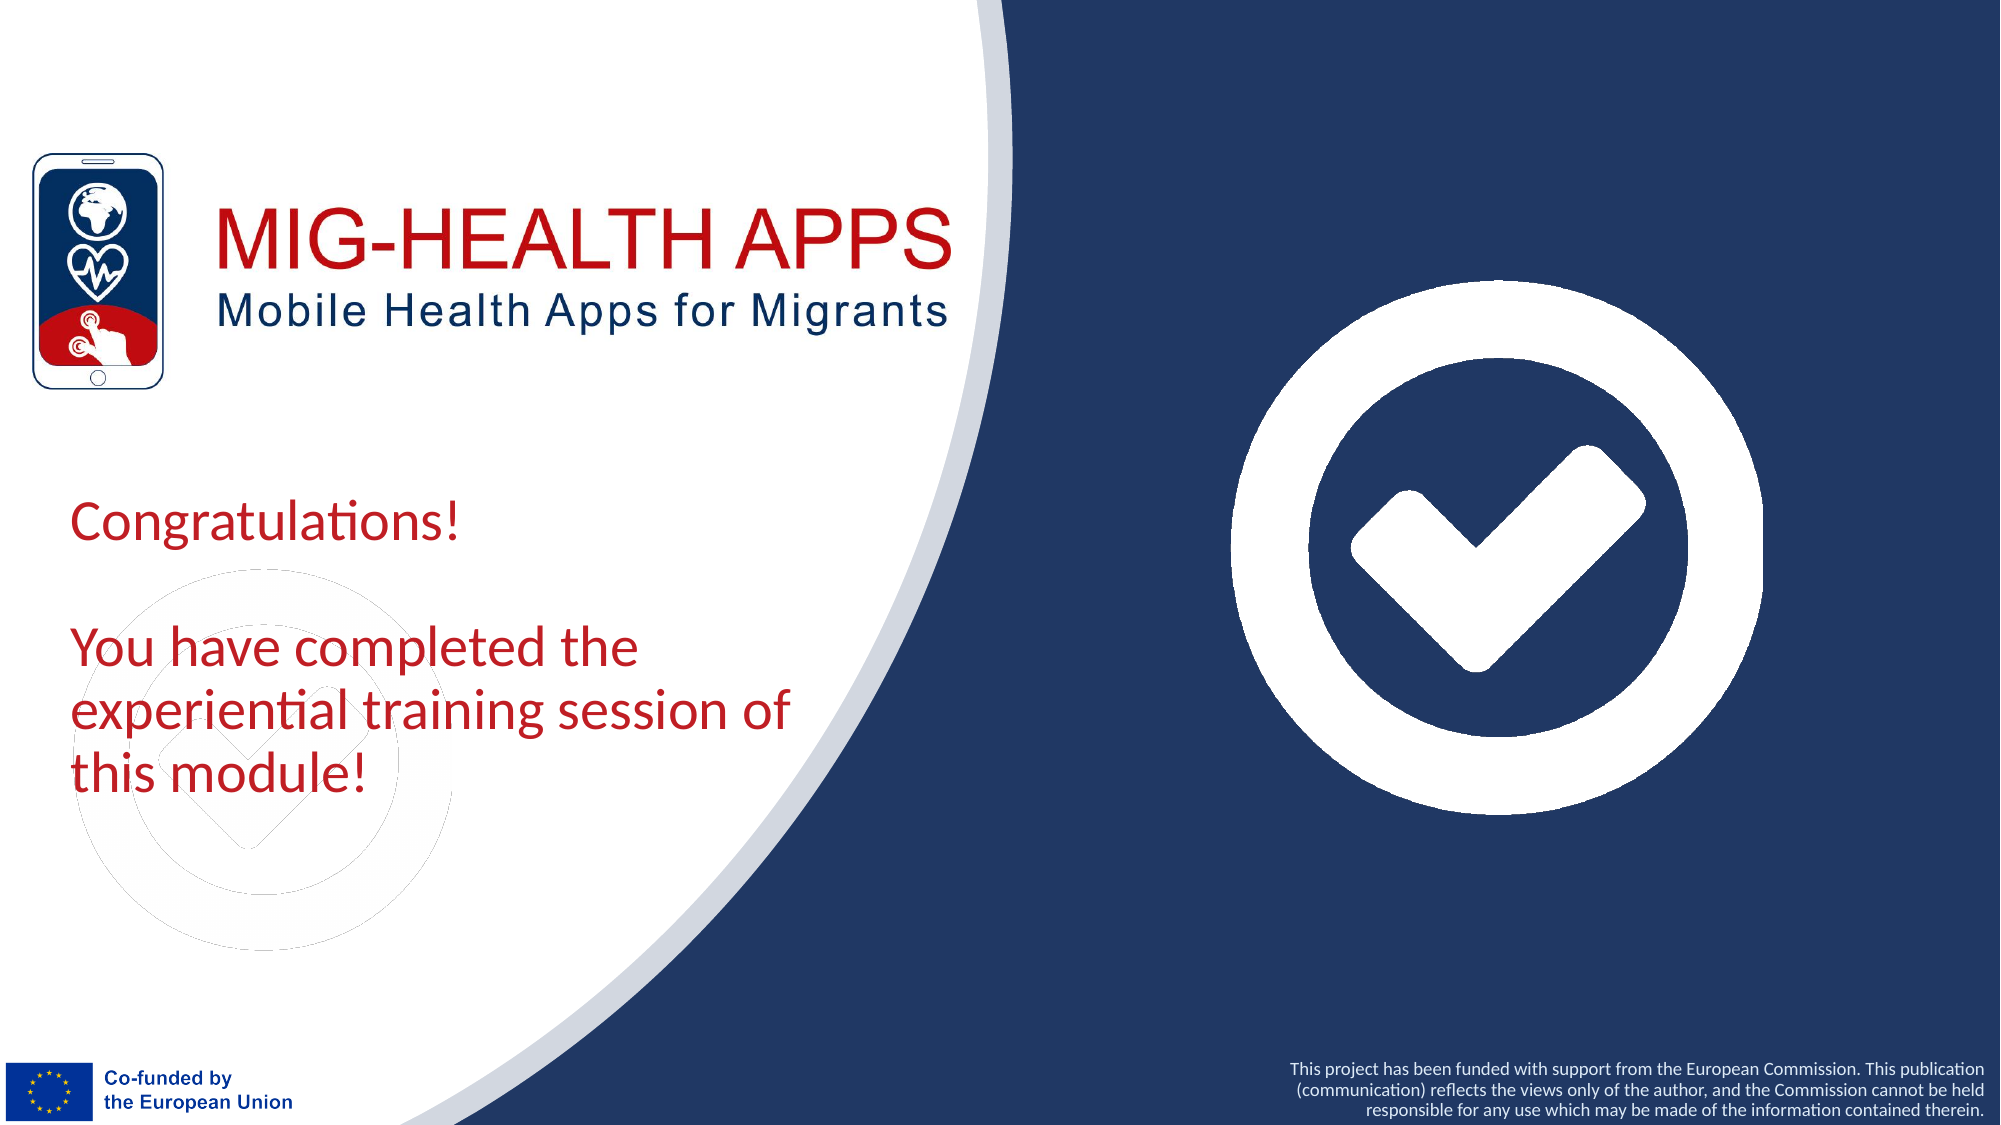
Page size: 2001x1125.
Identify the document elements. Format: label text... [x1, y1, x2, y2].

picture [1226, 279, 1763, 816]
picture [32, 152, 952, 390]
picture [70, 569, 452, 951]
text_box This project has been funded with support from the European Commission. This publication (communication) reflects the views only of the author, and the Commission cannot be held responsible for any use which may be made of the information contained therein. [1201, 1038, 2000, 1125]
text_box Congratulations! You have completed the experiential training session of this module! [55, 479, 882, 816]
text_box [0, 0, 989, 1125]
text_box [882, 0, 1013, 683]
text_box [402, 816, 799, 1125]
picture [1, 1058, 304, 1125]
